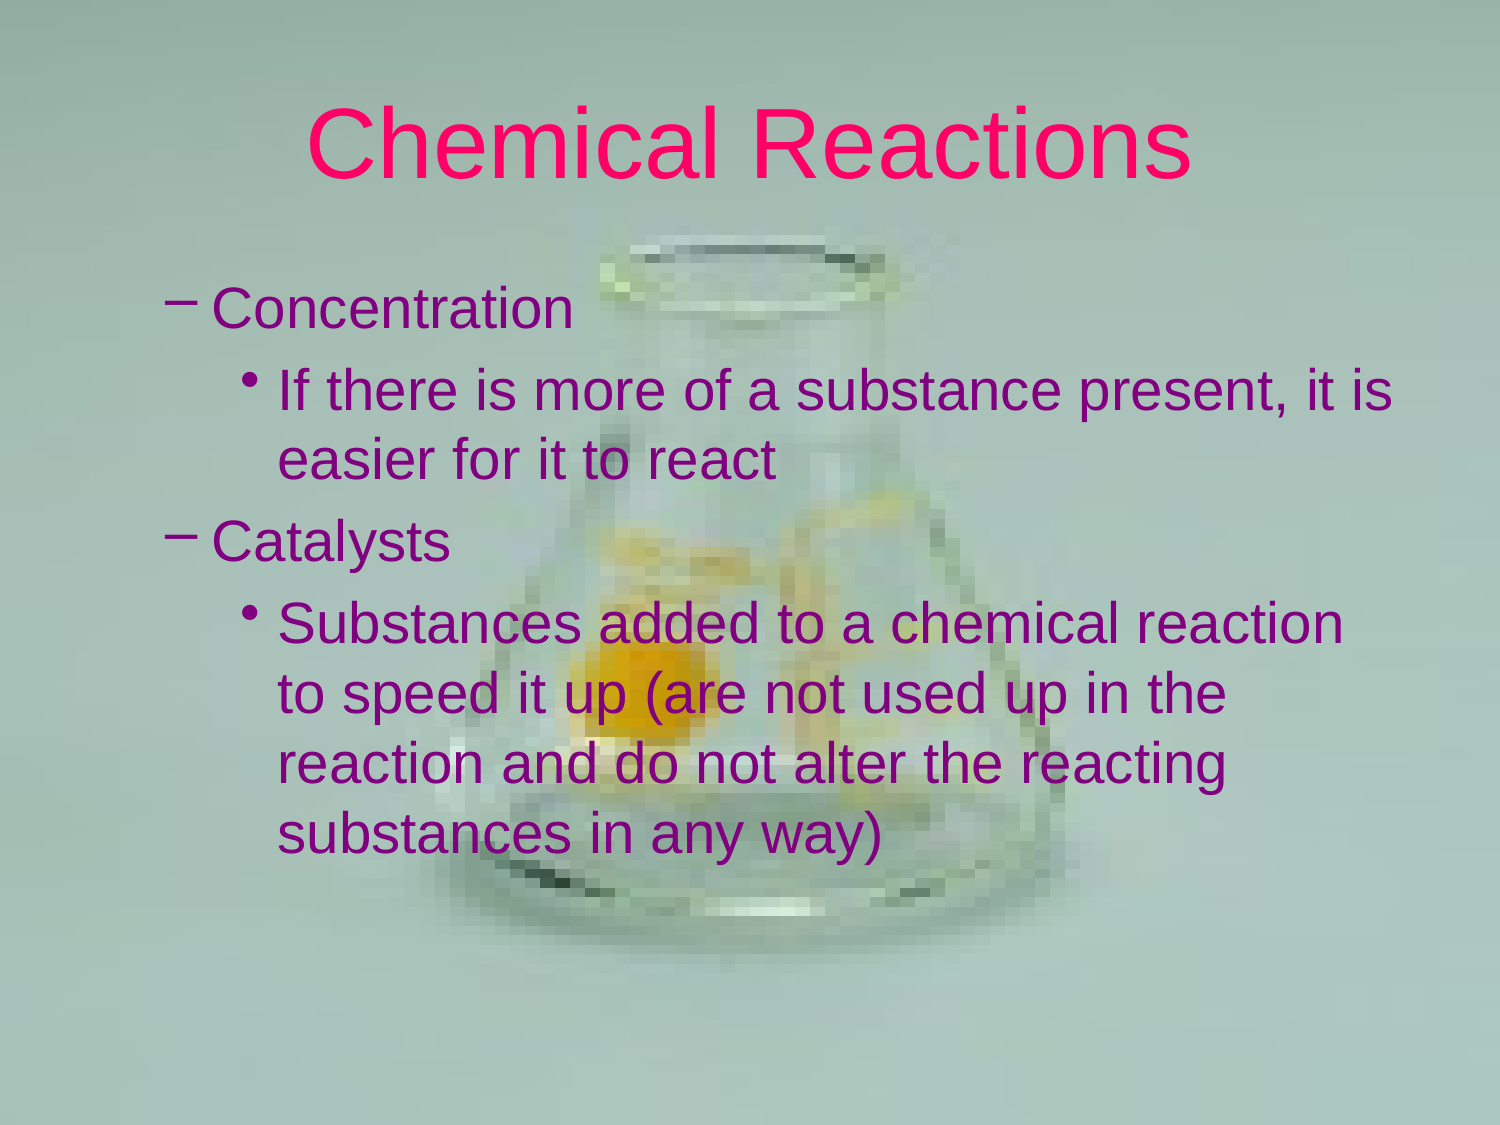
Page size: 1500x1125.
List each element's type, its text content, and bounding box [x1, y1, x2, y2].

title Chemical Reactions [74, 44, 1426, 233]
picture [0, 0, 1500, 1125]
list Concentration If there is more of a substance present, it is easier for it to react Catalysts Substances added to a chemical reaction to speed it up (are not used up in the reaction and do not alter the reacting substances in any way) [74, 262, 1426, 1006]
